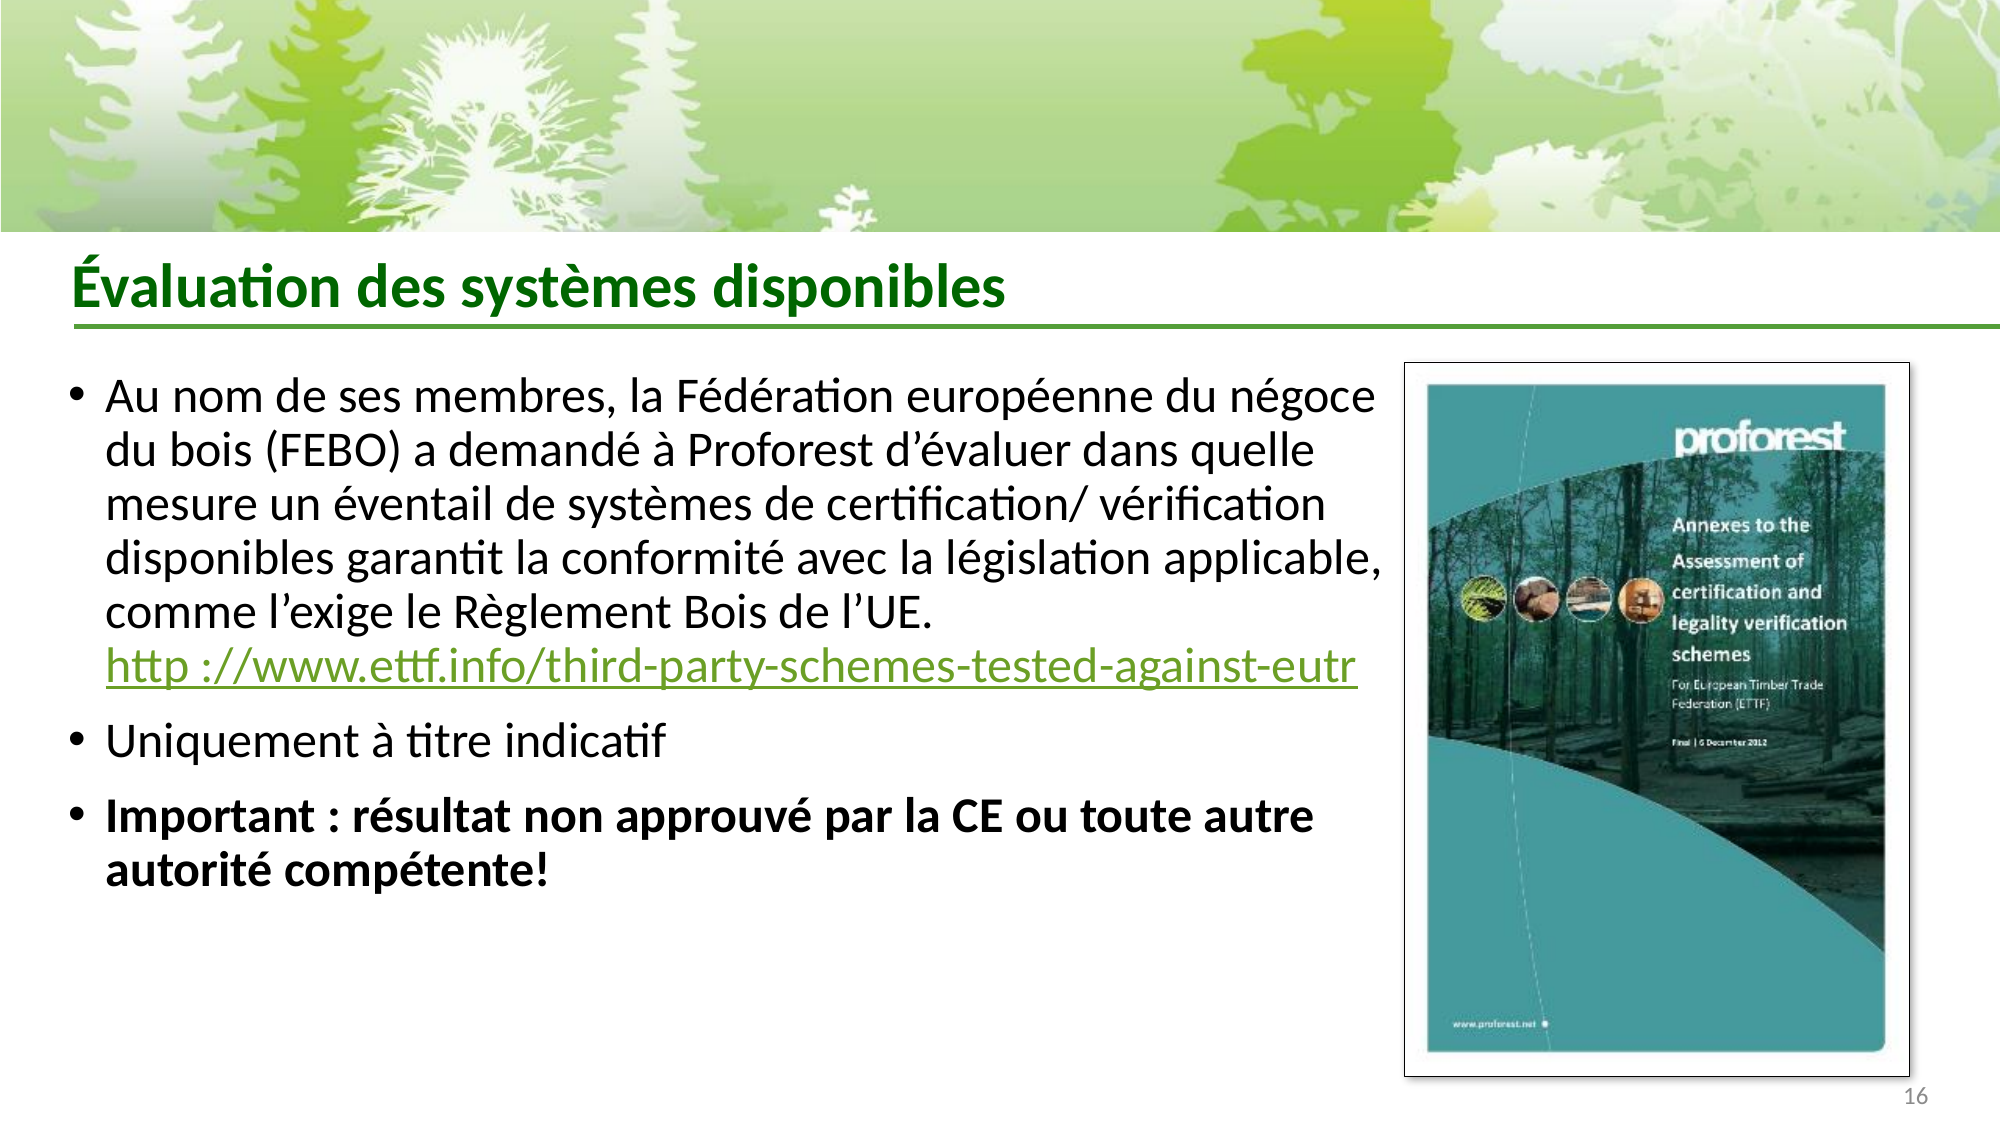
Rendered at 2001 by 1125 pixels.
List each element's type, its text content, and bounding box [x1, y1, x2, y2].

title Évaluation des systèmes disponibles [56, 193, 1407, 366]
list Au nom de ses membres, la Fédération européenne du négoce du bois (FEBO) a demandé à Proforest d’évaluer dans quelle mesure un éventail de systèmes de certification/ vérification disponibles garantit la conformité avec la législation applicable, comme l’exige le Règlement Bois de l’UE. http ://www.ettf.info/third-party-schemes-tested-against-eutr Uniquement à titre indicatif Important : résultat non approuvé par la CE ou toute autre autorité compétente! [53, 362, 1402, 1076]
picture [0, 0, 2000, 232]
slide_number 16 [1493, 1065, 1944, 1125]
picture [1404, 361, 1909, 1076]
